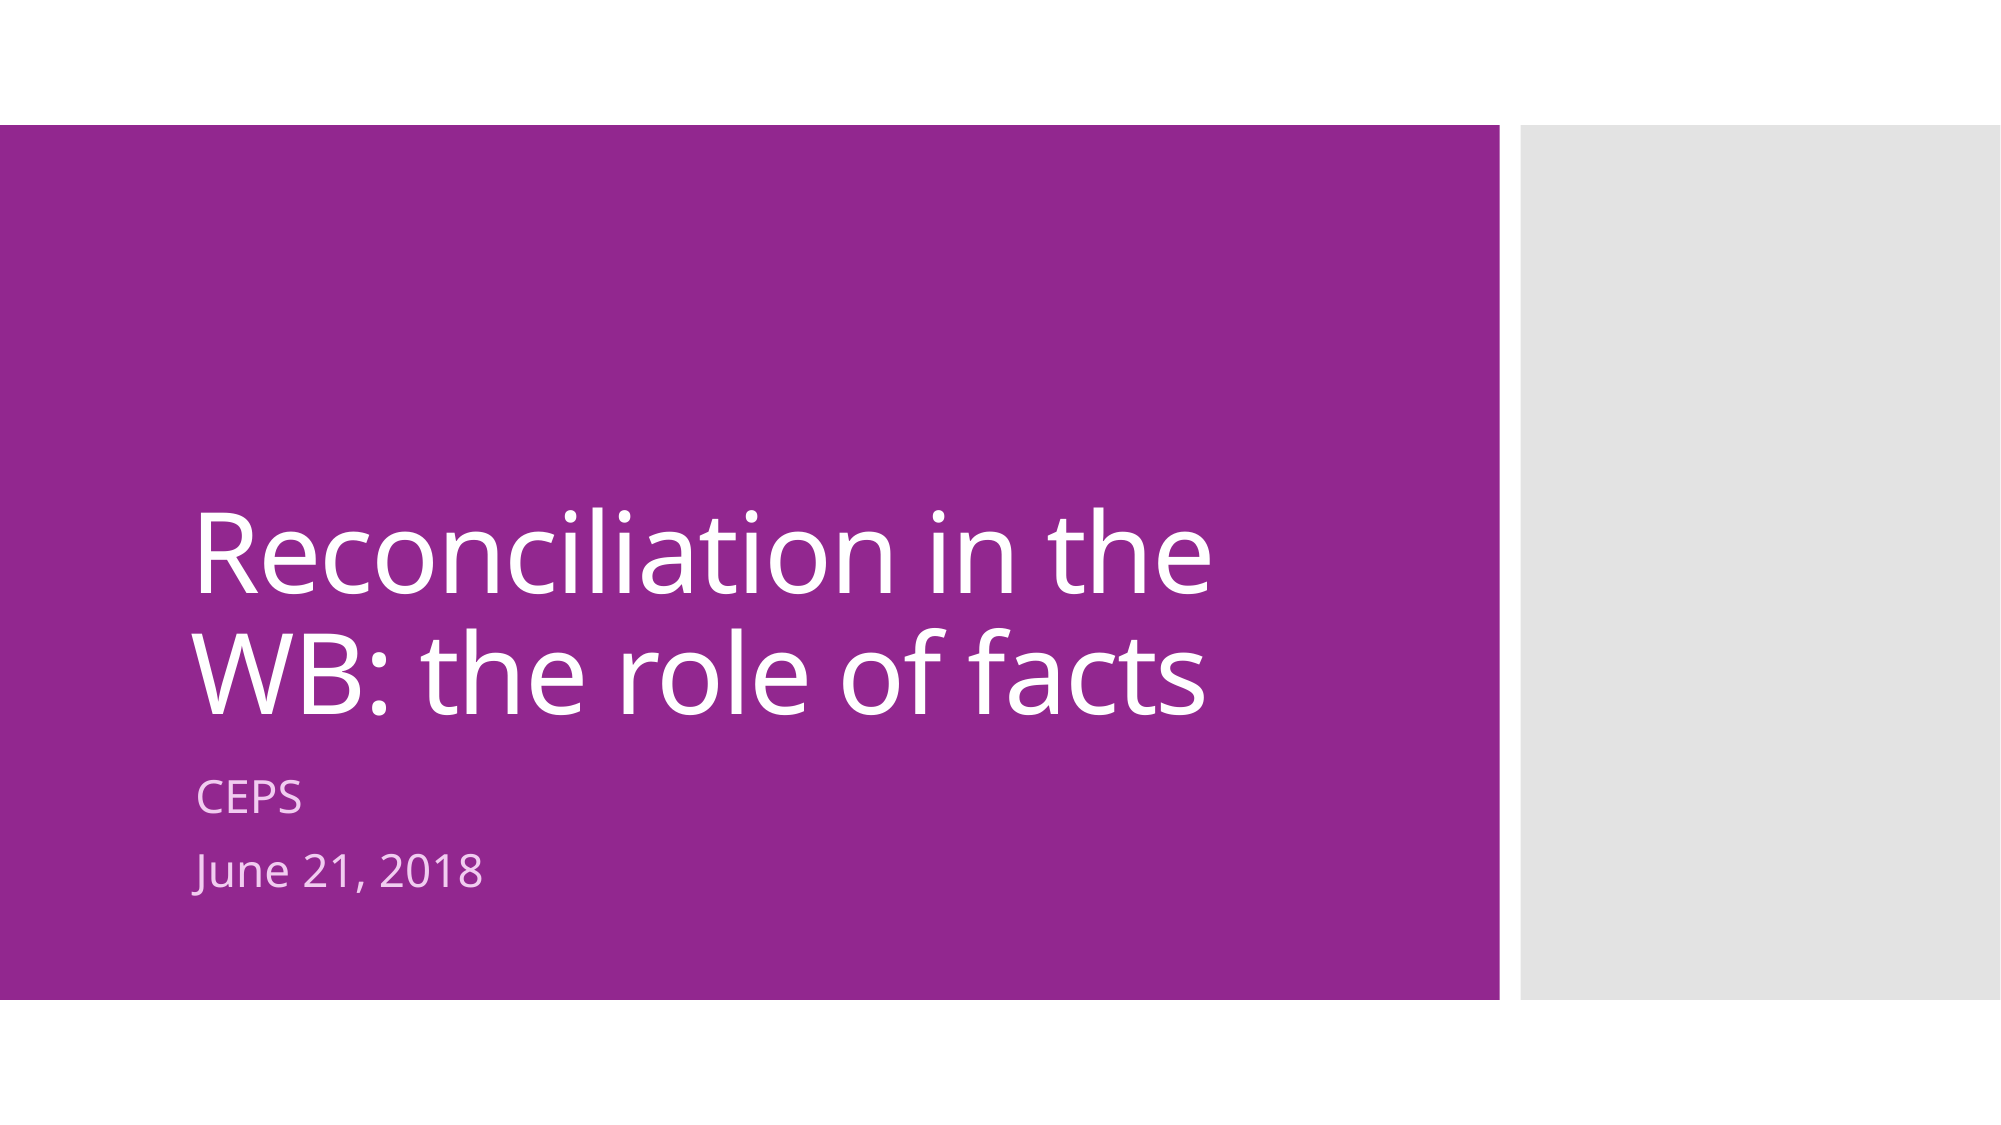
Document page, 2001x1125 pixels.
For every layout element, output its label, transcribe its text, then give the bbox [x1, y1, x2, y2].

subtitle CEPS June 21, 2018 [180, 766, 1381, 917]
title Reconciliation in the WB: the role of facts [175, 213, 1376, 747]
